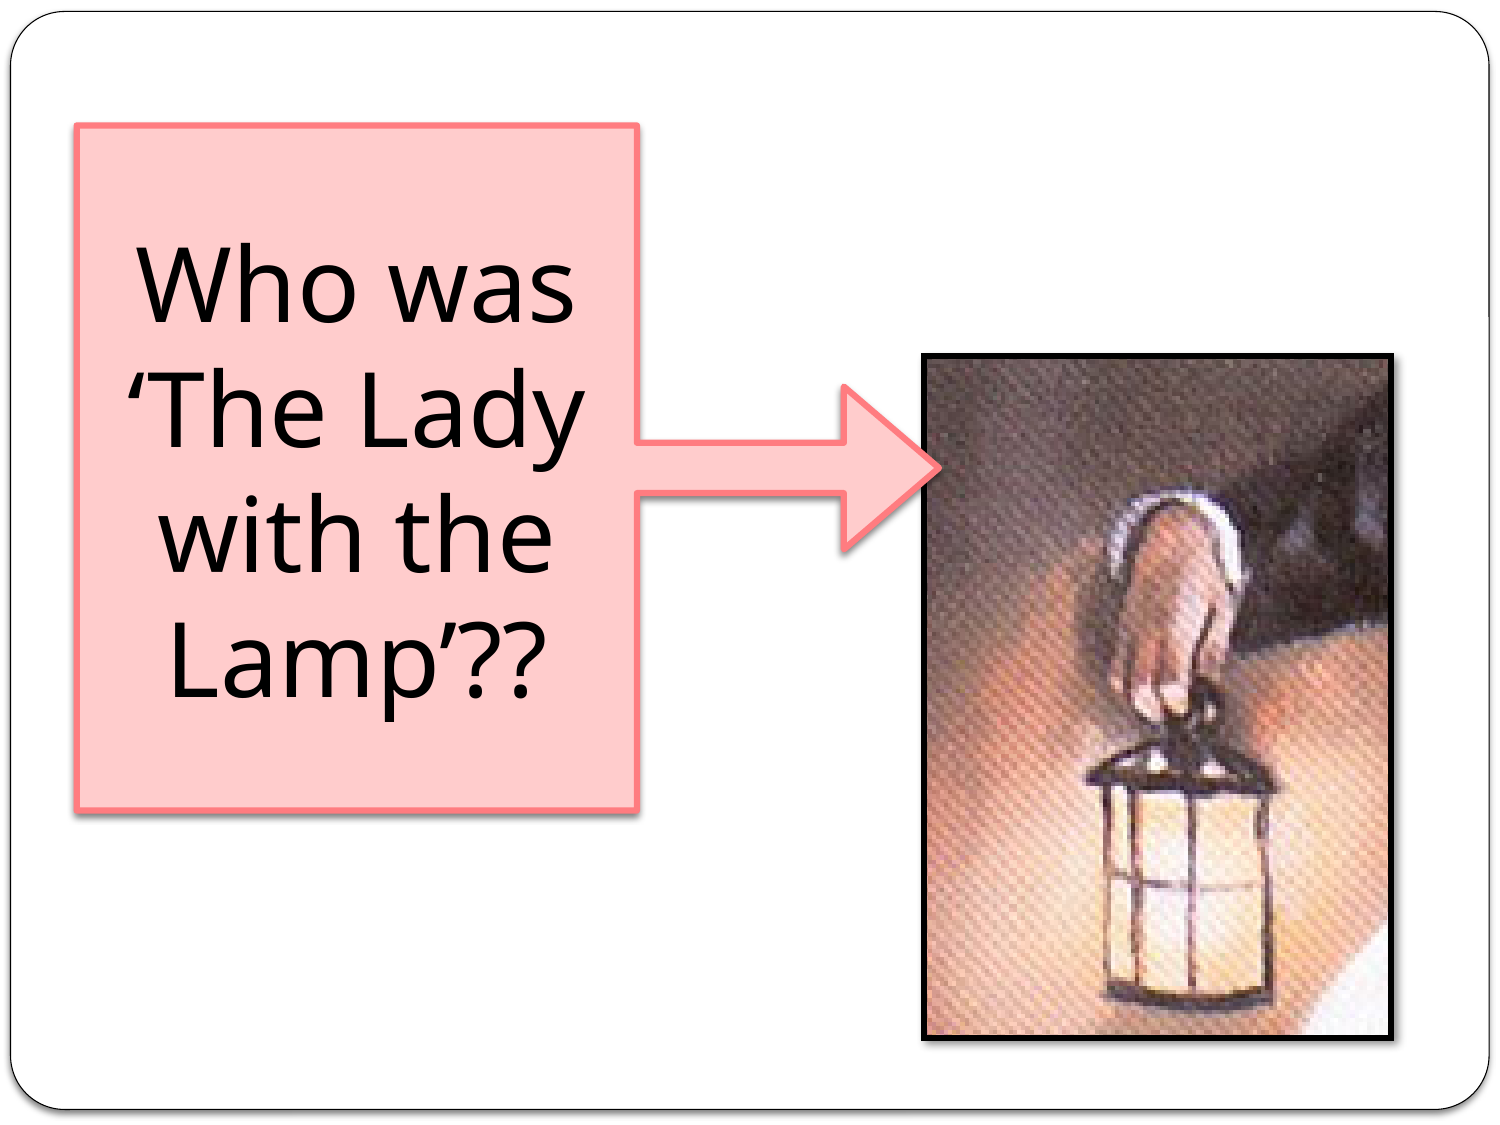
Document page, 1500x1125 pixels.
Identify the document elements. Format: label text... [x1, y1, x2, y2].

picture [926, 359, 1389, 1036]
text_box Who was ‘The Lady with the Lamp’?? [75, 124, 921, 812]
